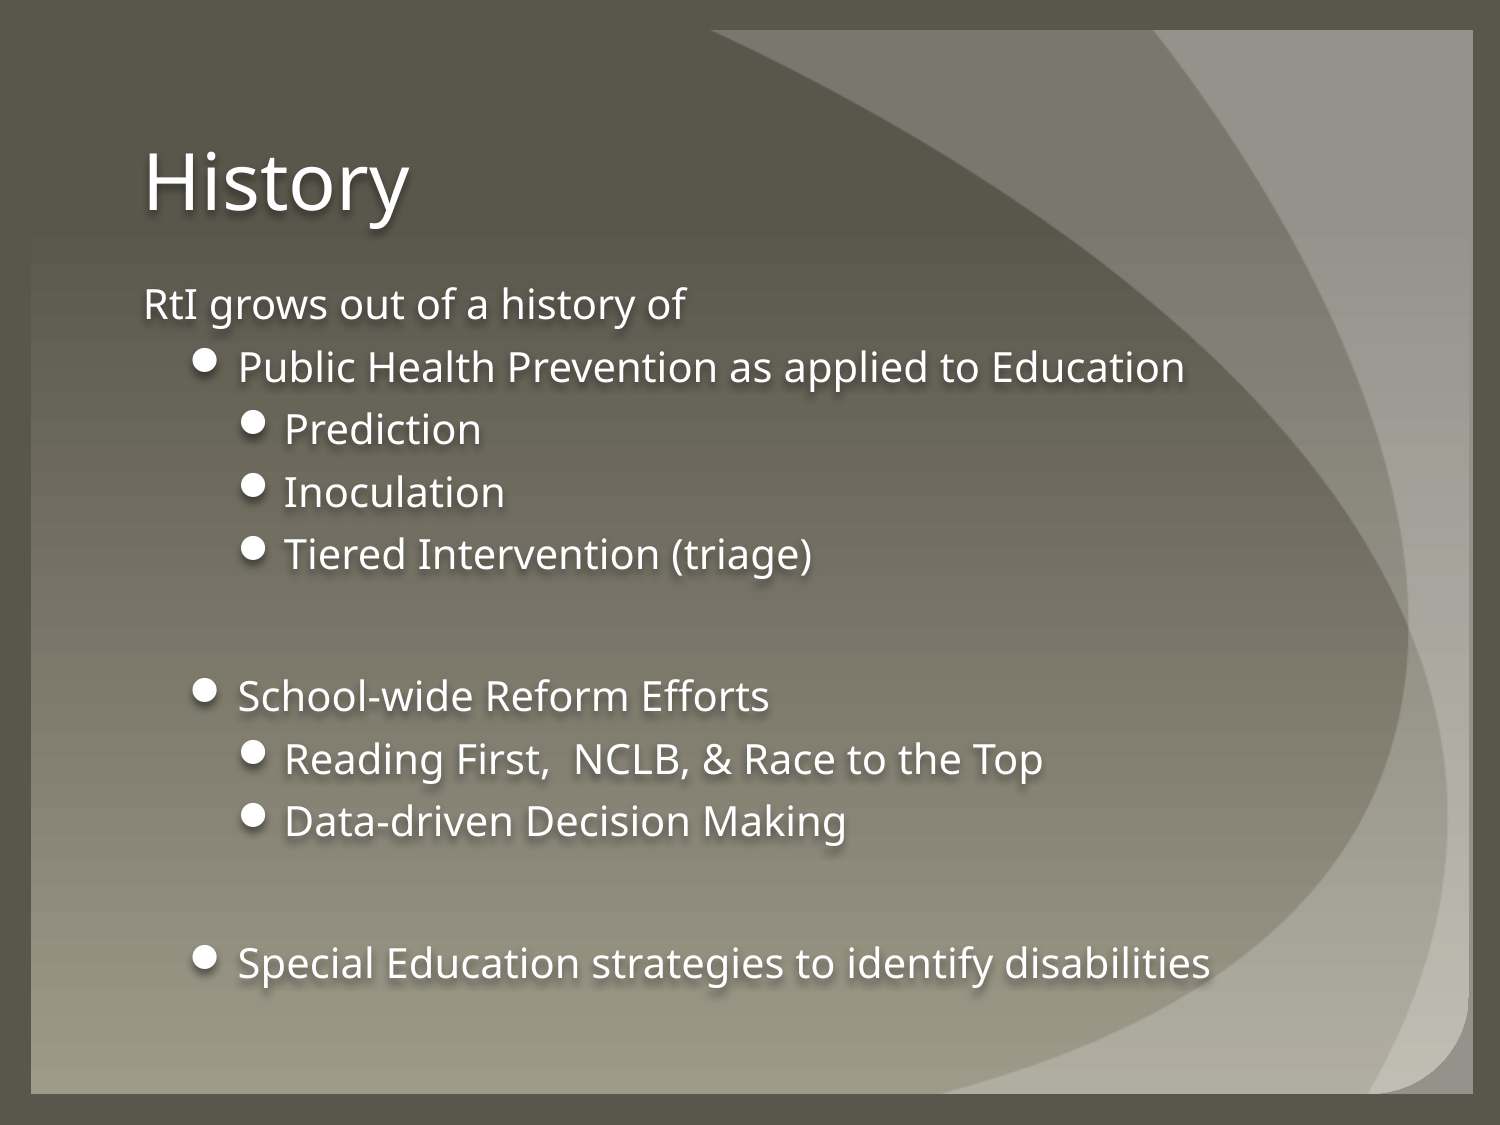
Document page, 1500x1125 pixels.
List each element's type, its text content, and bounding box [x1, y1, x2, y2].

title History [127, 62, 1372, 234]
picture [24, 30, 1473, 1094]
list RtI grows out of a history of Public Health Prevention as applied to Education Prediction Inoculation Tiered Intervention (triage) School-wide Reform Efforts Reading First, NCLB, & Race to the Top Data-driven Decision Making Special Education strategies to identify disabilities [127, 270, 1372, 961]
